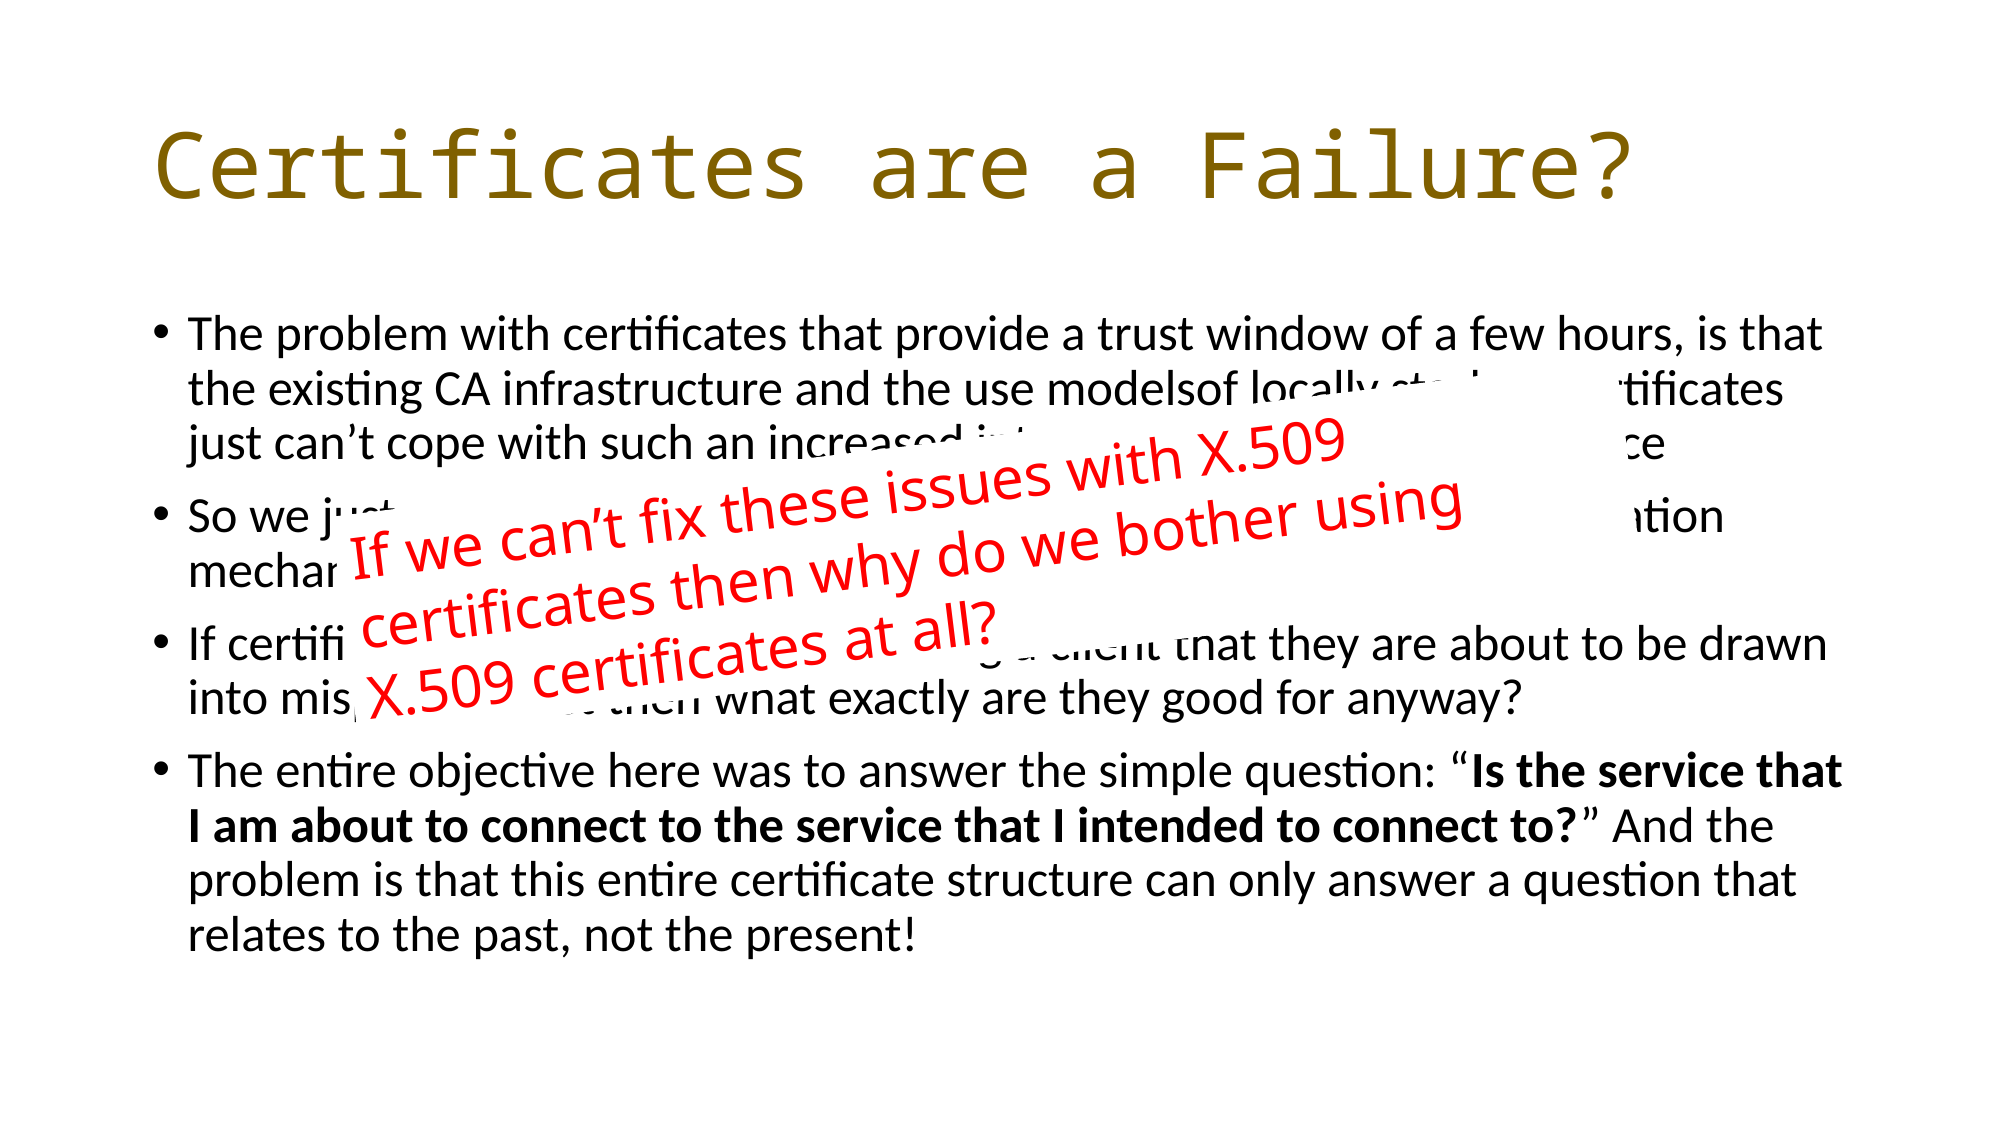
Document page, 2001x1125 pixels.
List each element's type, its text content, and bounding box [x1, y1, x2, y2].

title Certificates are a Failure? [137, 59, 1863, 278]
text_box If we can’t fix these issues with X.509 certificates then why do we bother using X.509 certificates at all? [330, 359, 1644, 740]
list The problem with certificates that provide a trust window of a few hours, is that the existing CA infrastructure and the use modelsof locally stashed certificates just can’t cope with such an increased intensity of certificate re-issuance So we just persist with long-lived certificates and non-functional revocation mechanisms If certificates are incapable of informing a client that they are about to be drawn into misplaced trust then what exactly are they good for anyway? The entire objective here was to answer the simple question: “Is the service that I am about to connect to the service that I intended to connect to?” And the problem is that this entire certificate structure can only answer a question that relates to the past, not the present! [137, 299, 1863, 1014]
